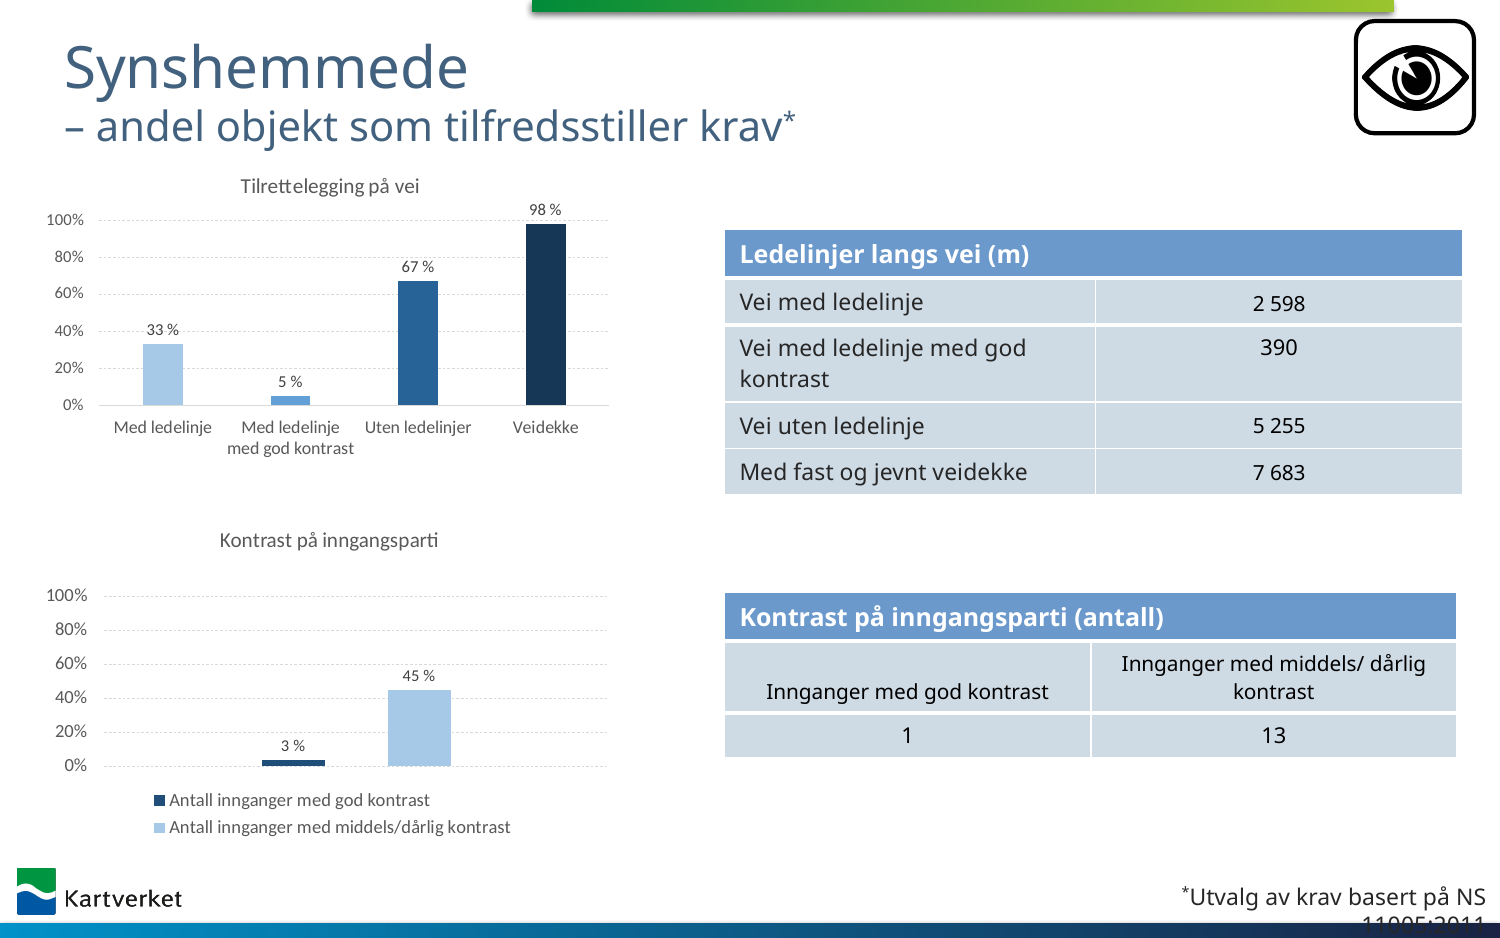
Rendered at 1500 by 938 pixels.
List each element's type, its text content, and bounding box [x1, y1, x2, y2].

picture [41, 166, 619, 492]
table_header Kontrast på inngangsparti (antall) [725, 593, 1456, 639]
table_cell Innganger med middels/ dårlig kontrast [1092, 643, 1456, 711]
table_header Ledelinjer langs vei (m) [725, 230, 1462, 276]
table_cell 1 [725, 715, 1090, 757]
table_cell Med fast og jevnt veidekke [725, 449, 1095, 494]
table_cell Vei med ledelinje [725, 280, 1095, 323]
table_cell 2 598 [1096, 280, 1462, 323]
picture [41, 520, 618, 846]
table_cell 390 [1096, 327, 1462, 401]
table_cell Vei uten ledelinje [725, 403, 1095, 448]
table_cell 5 255 [1096, 403, 1462, 448]
table_cell 13 [1092, 715, 1456, 757]
text_box Synshemmede – andel objekt som tilfredsstiller krav* [49, 24, 1431, 158]
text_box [1355, 20, 1475, 134]
text_box *Utvalg av krav basert på NS 11005:2011 [1068, 873, 1500, 938]
table_cell 7 683 [1096, 449, 1462, 494]
table_cell Vei med ledelinje med god kontrast [725, 327, 1095, 401]
table_cell Innganger med god kontrast [725, 643, 1090, 711]
